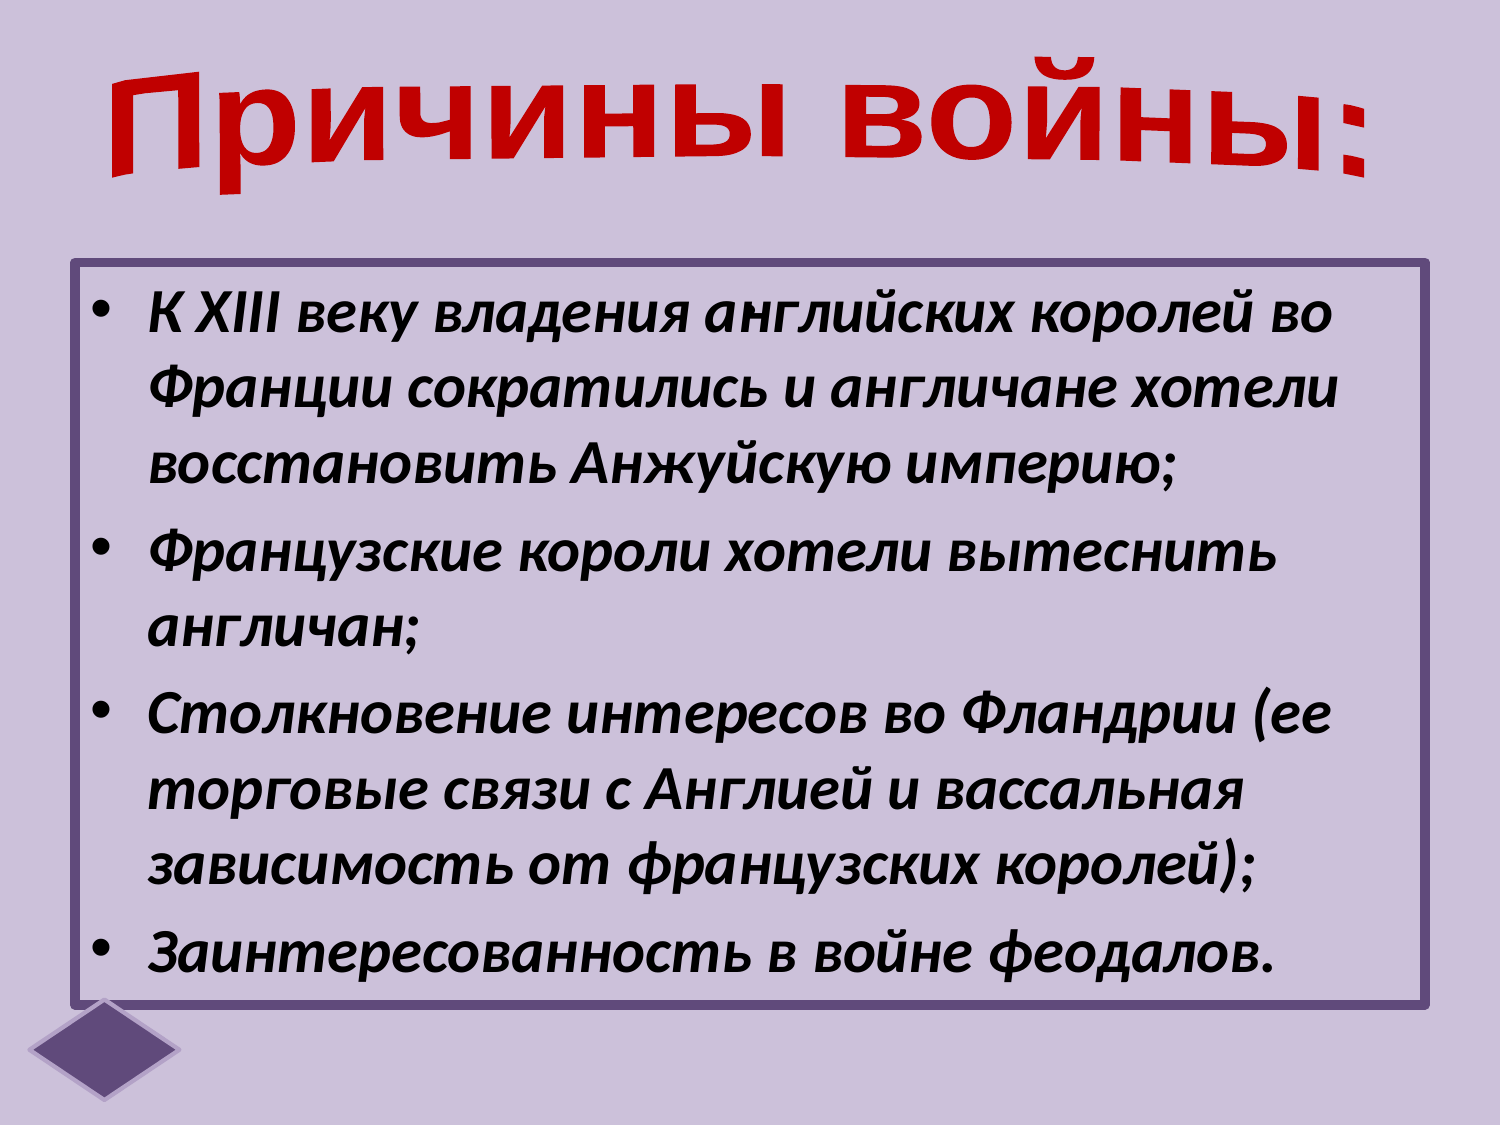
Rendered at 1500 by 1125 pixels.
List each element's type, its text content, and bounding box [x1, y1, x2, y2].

title . [75, 184, 1425, 262]
list К XIII веку владения английских королей во Франции сократились и англичане хотели восстановить Анжуйскую империю; Французские короли хотели вытеснить англичан; Столкновение интересов во Фландрии (ее торговые связи с Англией и вассальная зависимость от французских королей); Заинтересованность в войне феодалов. [75, 262, 1425, 1005]
text_box [27, 997, 182, 1102]
